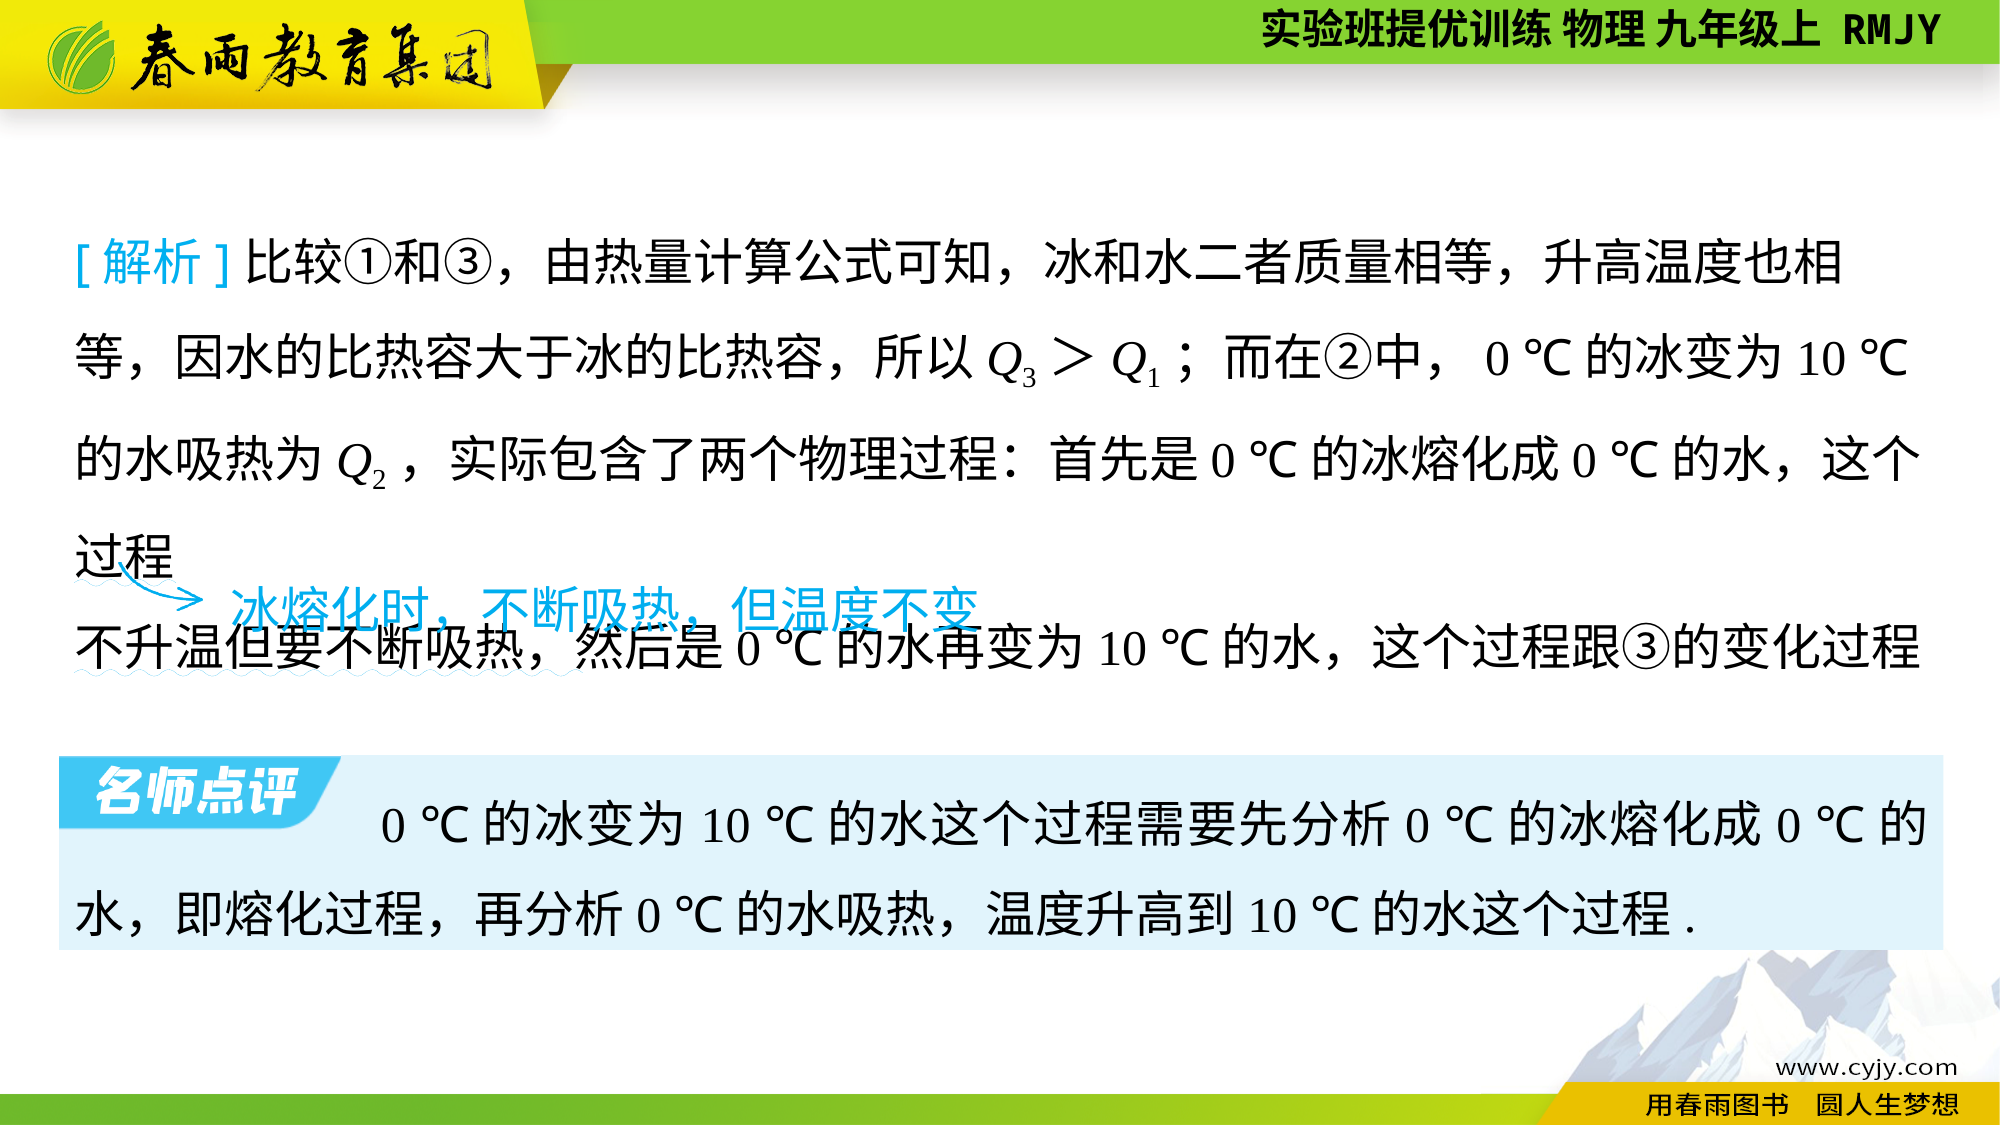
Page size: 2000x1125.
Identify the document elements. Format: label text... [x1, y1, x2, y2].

list [解析]比较①和③，由热量计算公式可知，冰和水二者质量相等，升高温度也相等，因水的比热容大于冰的比热容，所以Q3＞Q1；而在②中，0 ℃的冰变为10 ℃的水吸热为Q2，实际包含了两个物理过程：首先是0 ℃的冰熔化成0 ℃的水，这个过程 不升温但要不断吸热，然后是0 ℃的水再变为10 ℃的水，这个过程跟③的变化过程 吸收的热量是一样的，所以Q2＞Q3.故有Q1＜Q3＜Q2.故选C. [59, 193, 1944, 754]
text_box 冰熔化时，不断吸热，但温度不变 [215, 570, 996, 646]
text_box 0 ℃的冰变为10 ℃的水这个过程需要先分析0 ℃的冰熔化成0 ℃的水，即熔化过程，再分析0 ℃的水吸热，温度升高到10 ℃的水这个过程. [59, 755, 1944, 950]
picture [0, 0, 2000, 1125]
